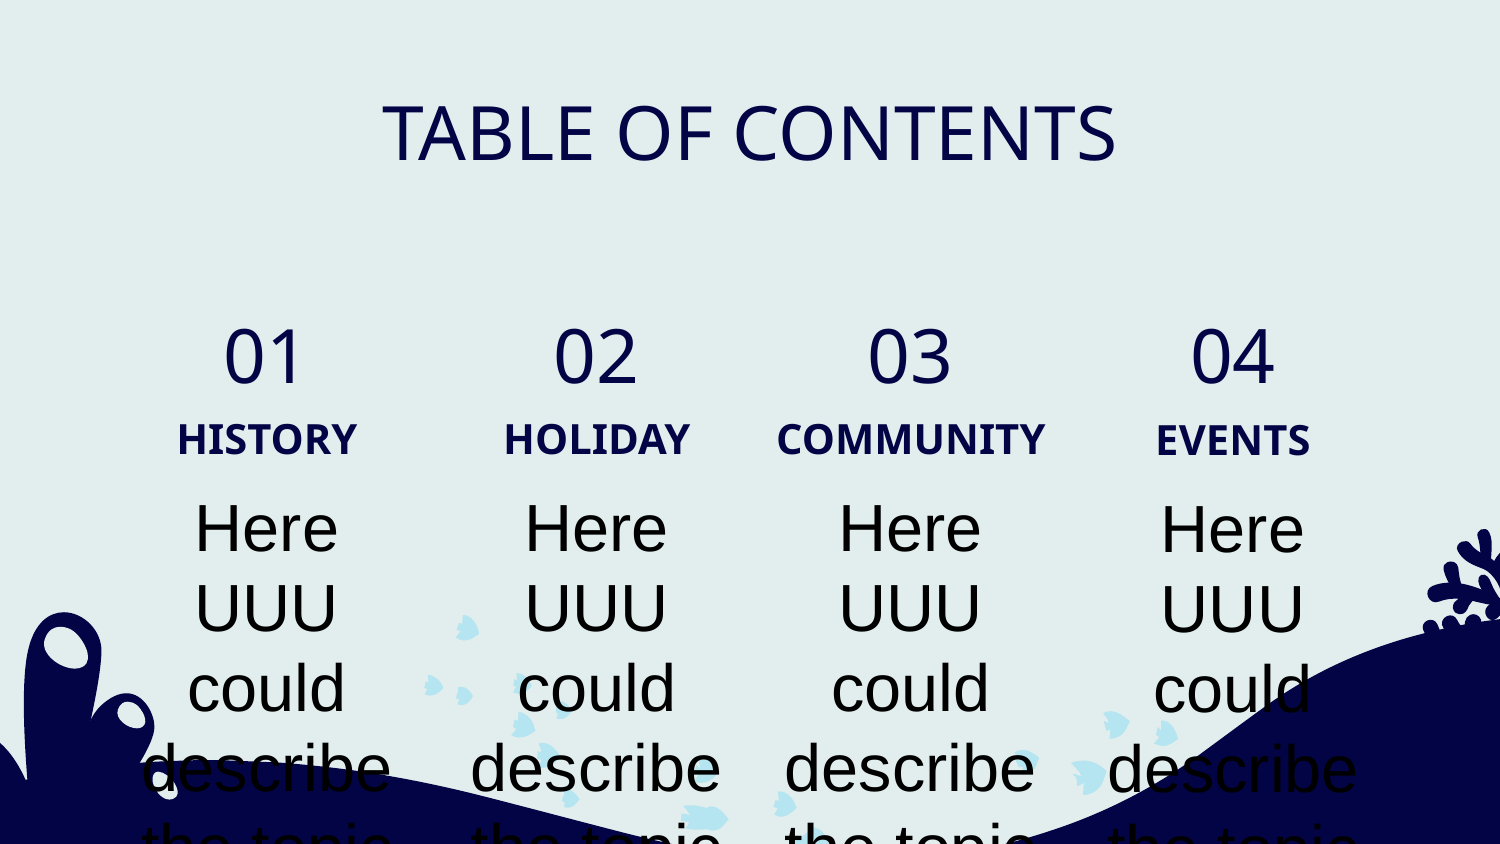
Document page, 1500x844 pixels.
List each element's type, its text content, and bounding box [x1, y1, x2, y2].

title 02 [459, 306, 734, 399]
subtitle HOLIDAY [452, 413, 742, 474]
subtitle Here UUU could describe the topic of the section [459, 485, 734, 615]
subtitle Here UUU could describe the topic of the section [1095, 485, 1371, 616]
subtitle Here UUU could describe the topic of the section [129, 484, 405, 615]
subtitle EVENTS [1095, 413, 1371, 475]
title 01 [129, 306, 405, 399]
subtitle Here UUU could describe the topic of the section [773, 485, 1048, 615]
subtitle HISTORY [129, 412, 405, 473]
title 03 [773, 306, 1048, 399]
subtitle COMMUNITY [773, 413, 1048, 474]
title TABLE OF CONTENTS [116, 85, 1383, 180]
title 04 [1095, 306, 1371, 399]
